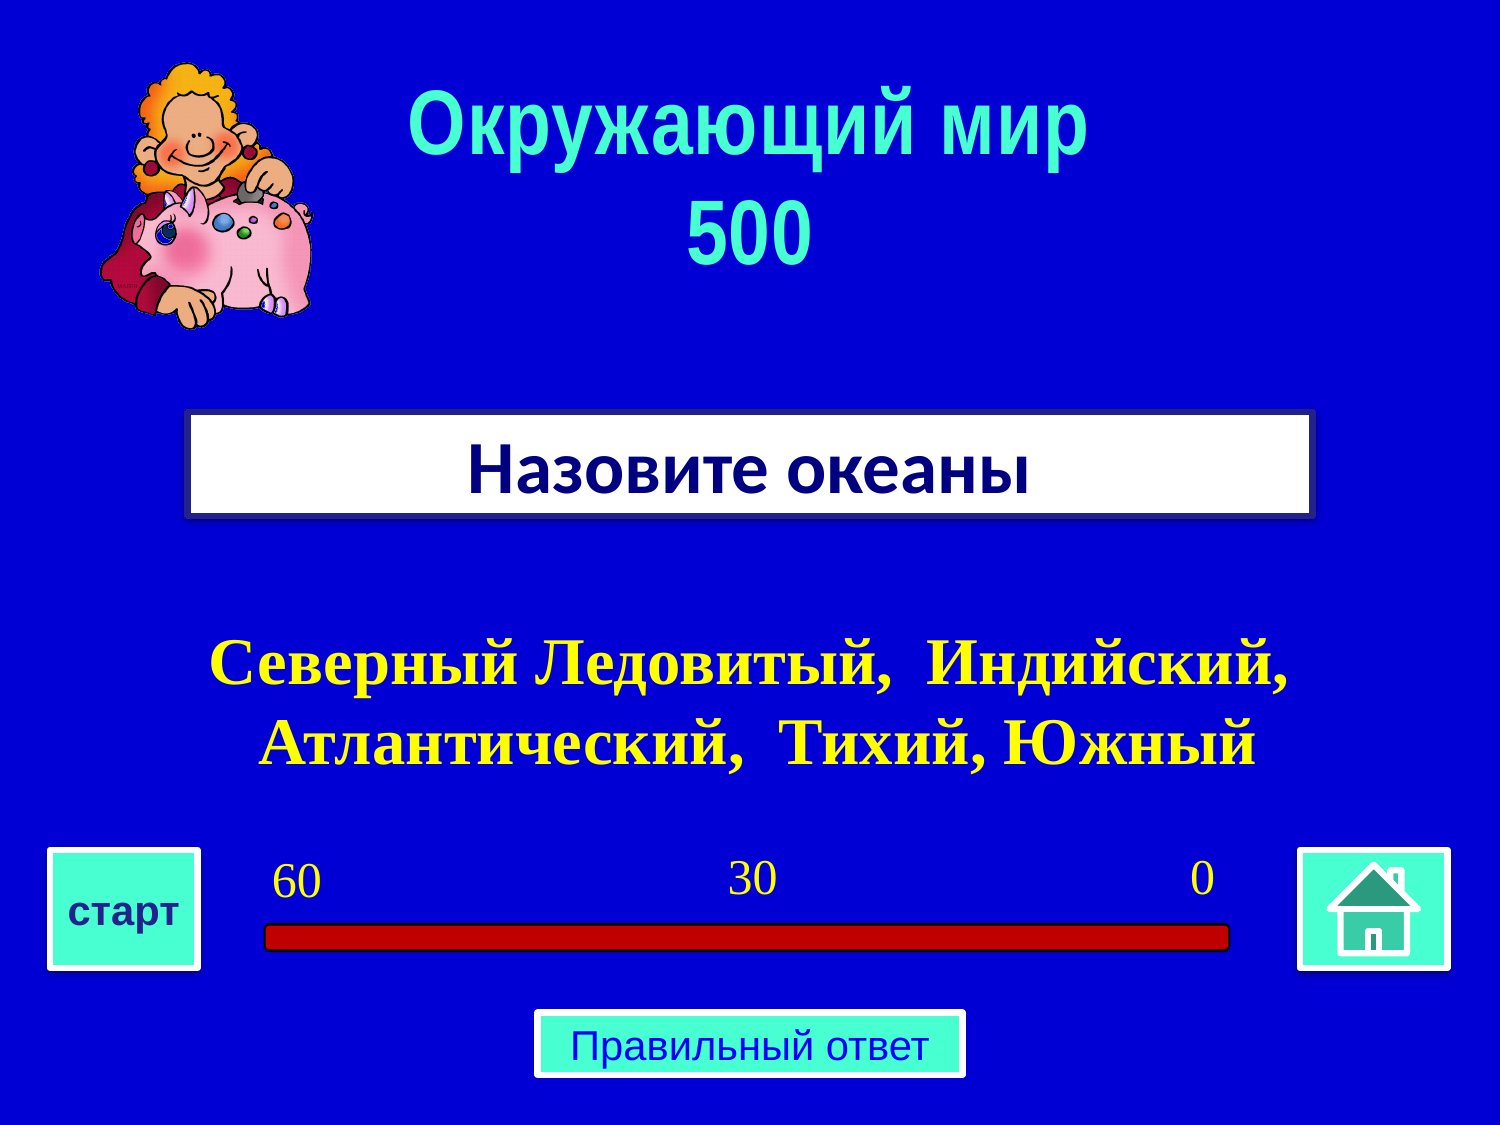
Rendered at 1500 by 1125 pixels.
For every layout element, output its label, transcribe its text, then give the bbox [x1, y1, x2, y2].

text_box 30 [712, 837, 793, 913]
text_box 0 [1175, 837, 1231, 913]
text_box [263, 923, 1231, 952]
picture [87, 49, 332, 345]
text_box Правильный ответ [535, 1010, 965, 1077]
text_box [1297, 847, 1451, 971]
text_box Окружающий мир 500 [374, 120, 1125, 225]
text_box Назовите океаны [184, 409, 1316, 519]
text_box 60 [257, 840, 337, 915]
text_box старт [47, 847, 201, 971]
text_box Северный Ледовитый, Индийский, Атлантический, Тихий, Южный [0, 610, 1500, 786]
